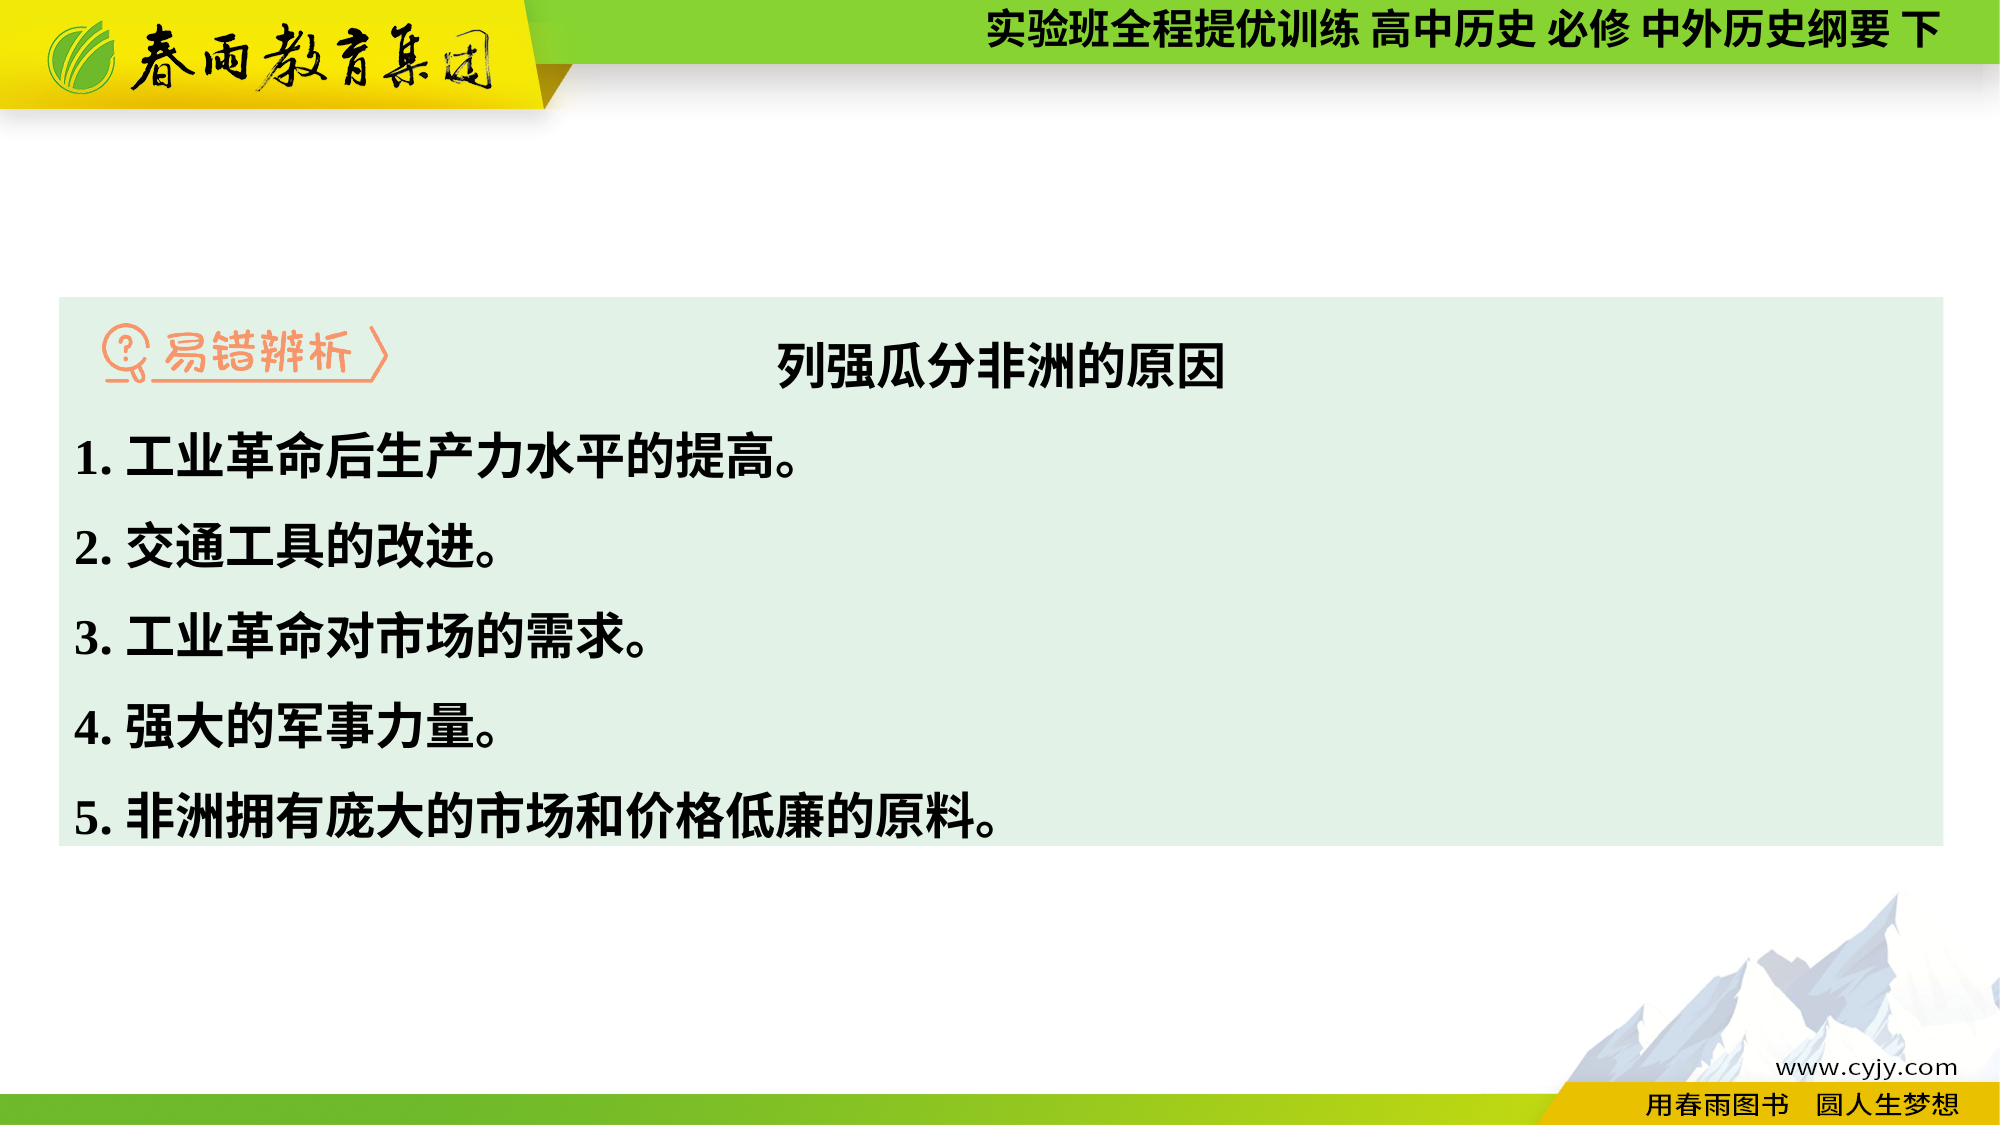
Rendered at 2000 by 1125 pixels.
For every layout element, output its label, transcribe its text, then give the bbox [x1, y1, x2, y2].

picture [0, 0, 2000, 1125]
list 列强瓜分非洲的原因 1.工业革命后生产力水平的提高。 2.交通工具的改进。 3.工业革命对市场的需求。 4.强大的军事力量。 5.非洲拥有庞大的市场和价格低廉的原料。 [59, 297, 1944, 846]
